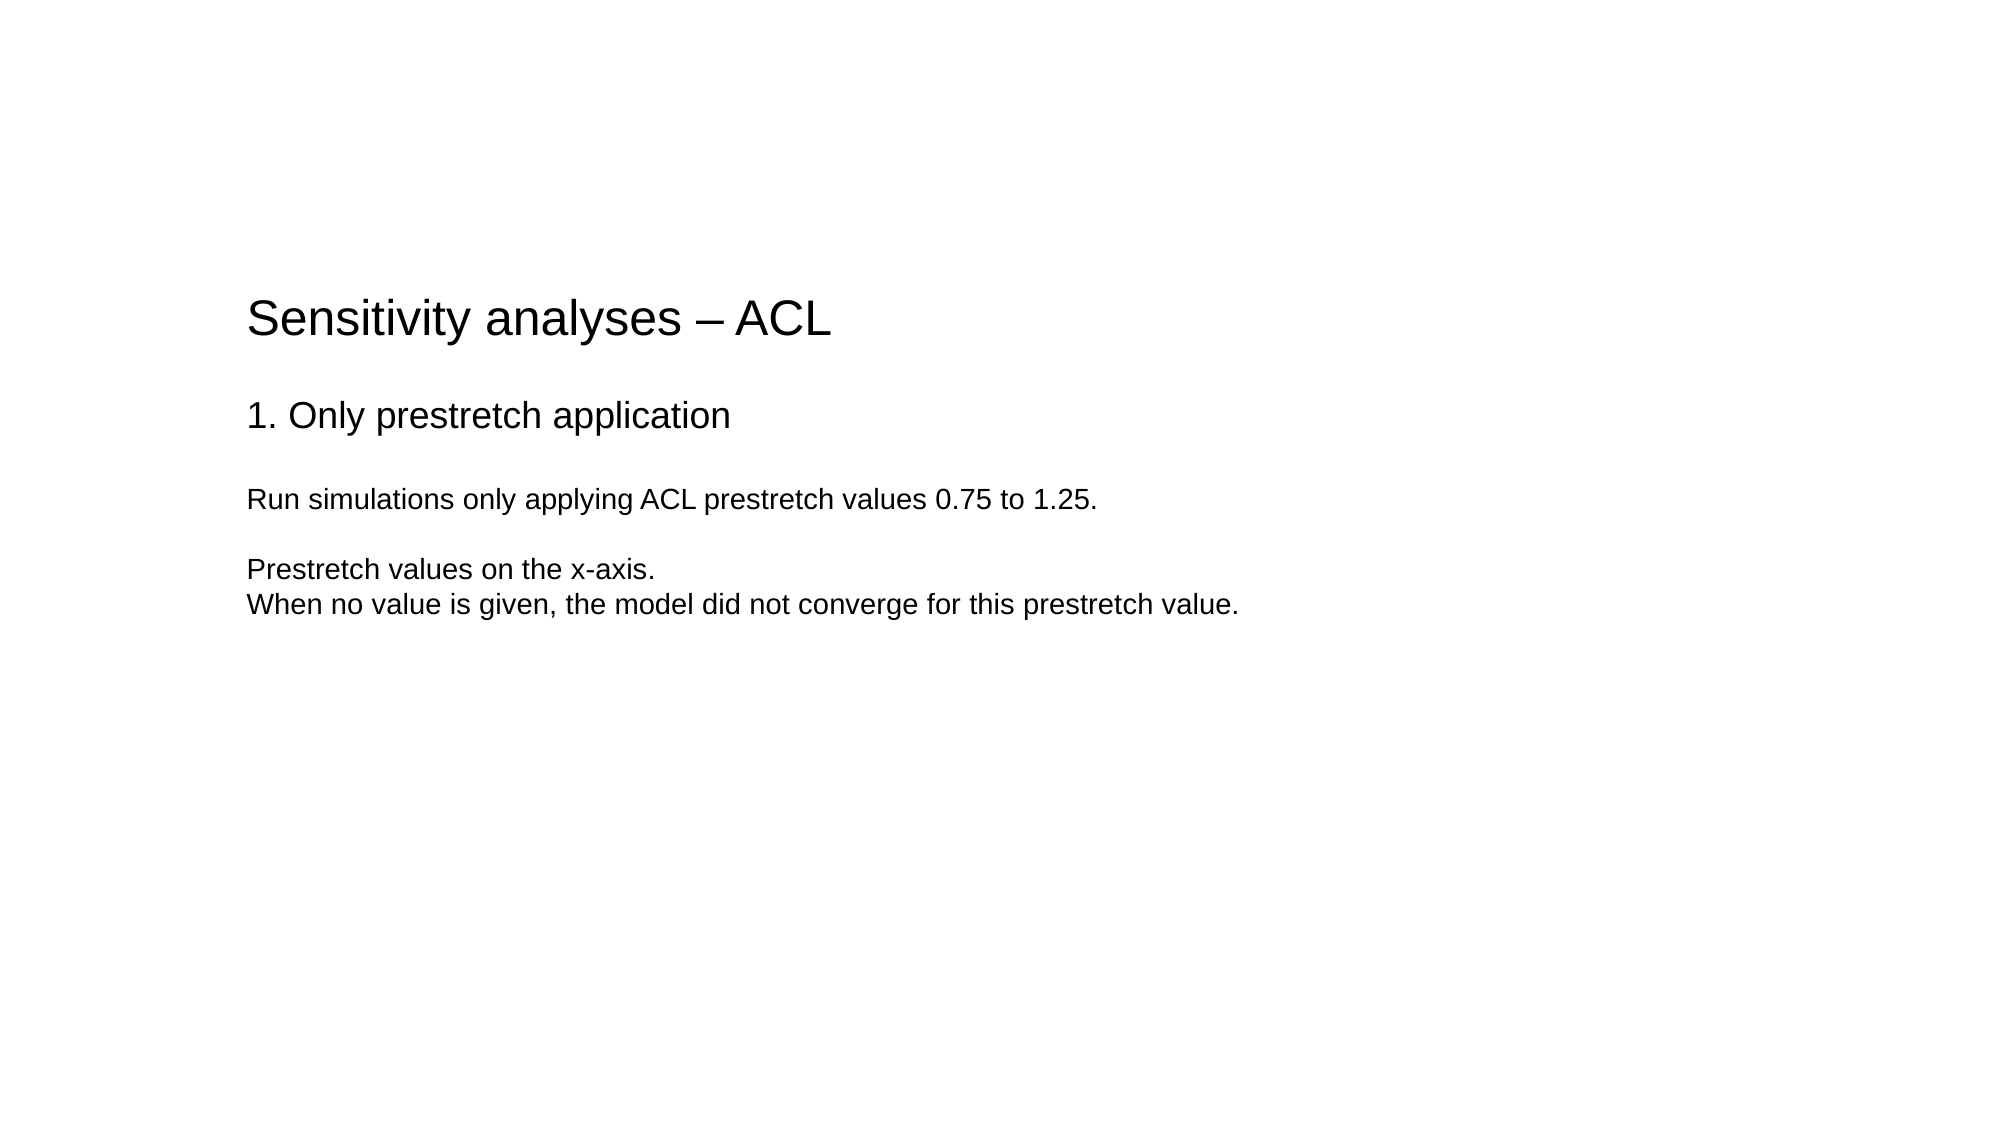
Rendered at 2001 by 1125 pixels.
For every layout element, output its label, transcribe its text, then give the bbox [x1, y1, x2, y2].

text_box Sensitivity analyses – ACL 1. Only prestretch application Run simulations only applying ACL prestretch values 0.75 to 1.25. Prestretch values on the x-axis. When no value is given, the model did not converge for this prestretch value. [231, 278, 1865, 628]
